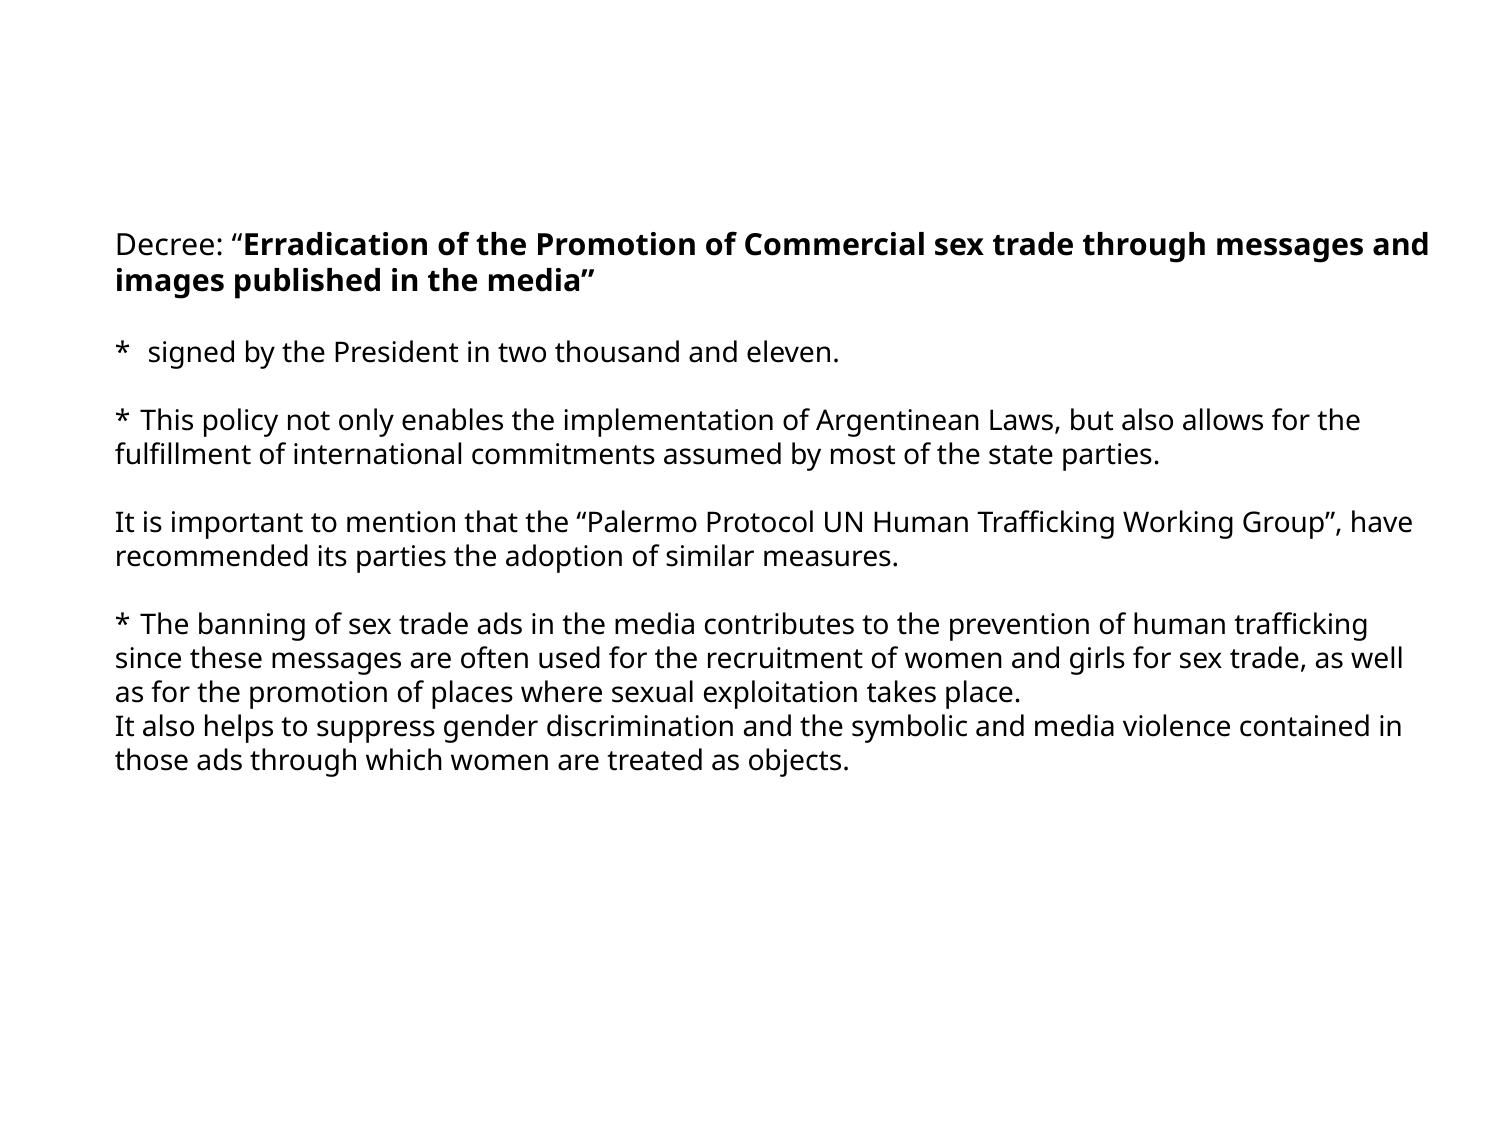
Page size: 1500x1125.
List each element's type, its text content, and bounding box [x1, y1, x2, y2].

text_box Decree: “Erradication of the Promotion of Commercial sex trade through messages and images published in the media” * signed by the President in two thousand and eleven. * This policy not only enables the implementation of Argentinean Laws, but also allows for the fulfillment of international commitments assumed by most of the state parties. It is important to mention that the “Palermo Protocol UN Human Trafficking Working Group”, have recommended its parties the adoption of similar measures. * The banning of sex trade ads in the media contributes to the prevention of human trafficking since these messages are often used for the recruitment of women and girls for sex trade, as well as for the promotion of places where sexual exploitation takes place. It also helps to suppress gender discrimination and the symbolic and media violence contained in those ads through which women are treated as objects. [100, 208, 1451, 831]
